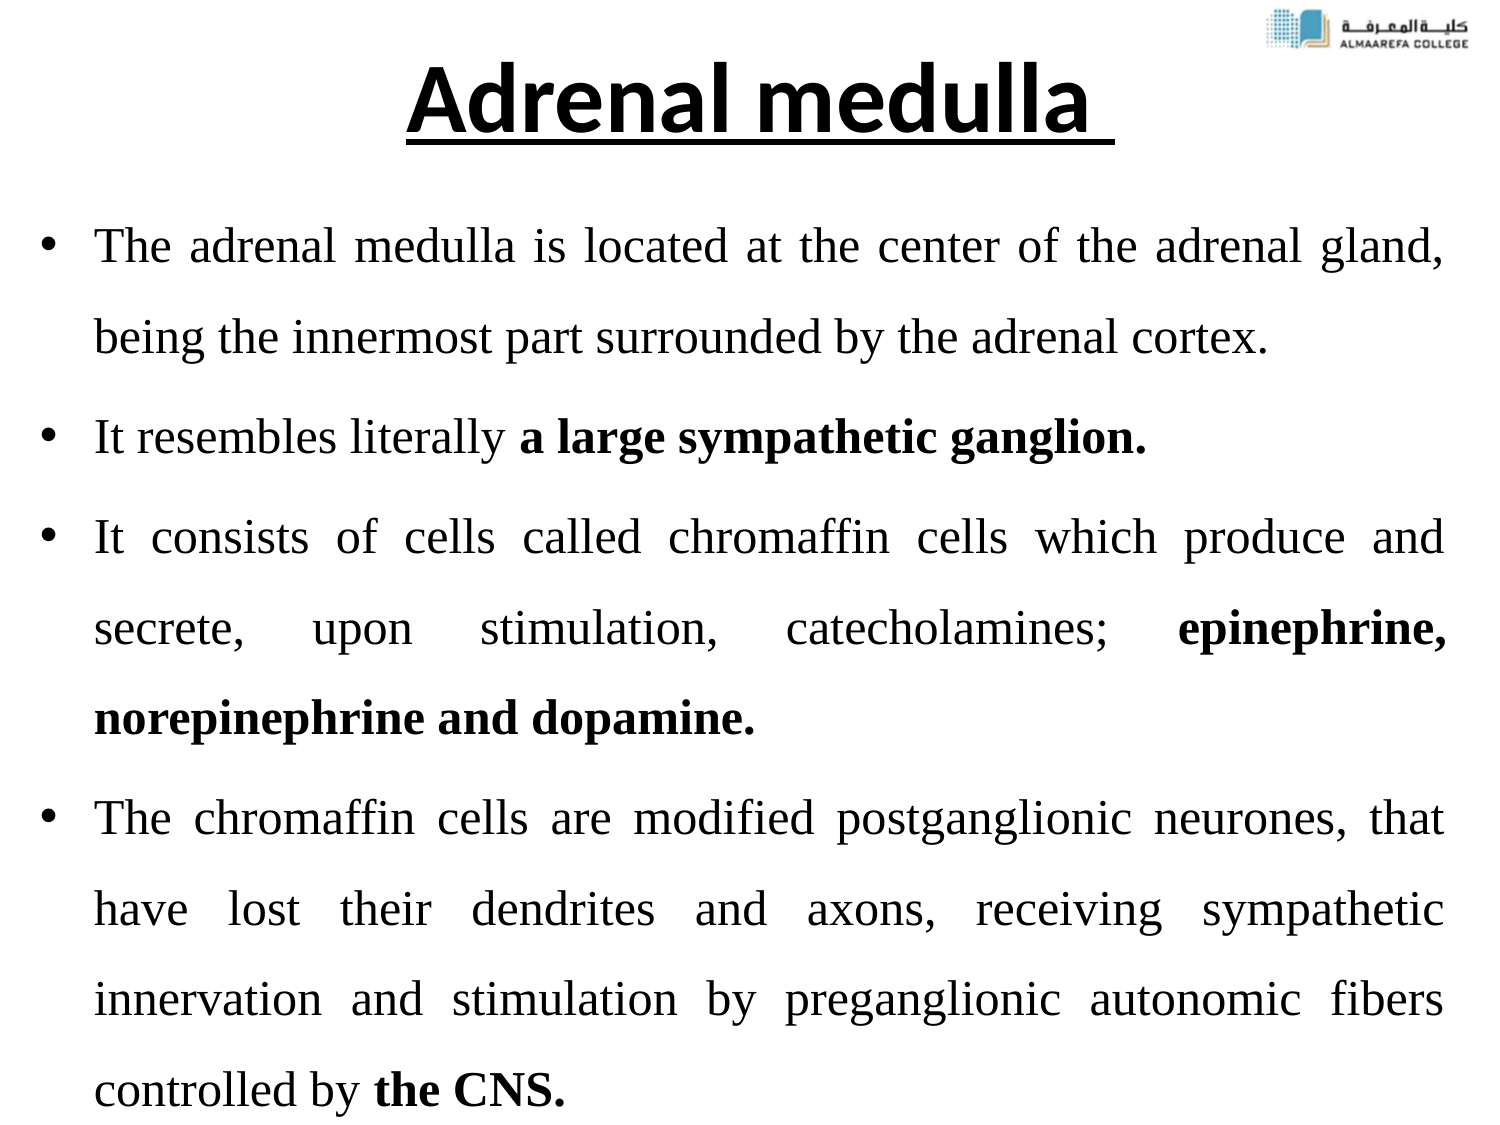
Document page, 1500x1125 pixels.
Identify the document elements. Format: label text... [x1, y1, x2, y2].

list The adrenal medulla is located at the center of the adrenal gland, being the innermost part surrounded by the adrenal cortex. It resembles literally a large sympathetic ganglion. It consists of cells called chromaffin cells which produce and secrete, upon stimulation, catecholamines; epinephrine, norepinephrine and dopamine. The chromaffin cells are modified postganglionic neurones, that have lost their dendrites and axons, receiving sympathetic innervation and stimulation by preganglionic autonomic fibers controlled by the CNS. [24, 174, 1463, 1125]
text_box Adrenal medulla [391, 24, 1130, 160]
picture [1262, 0, 1473, 65]
